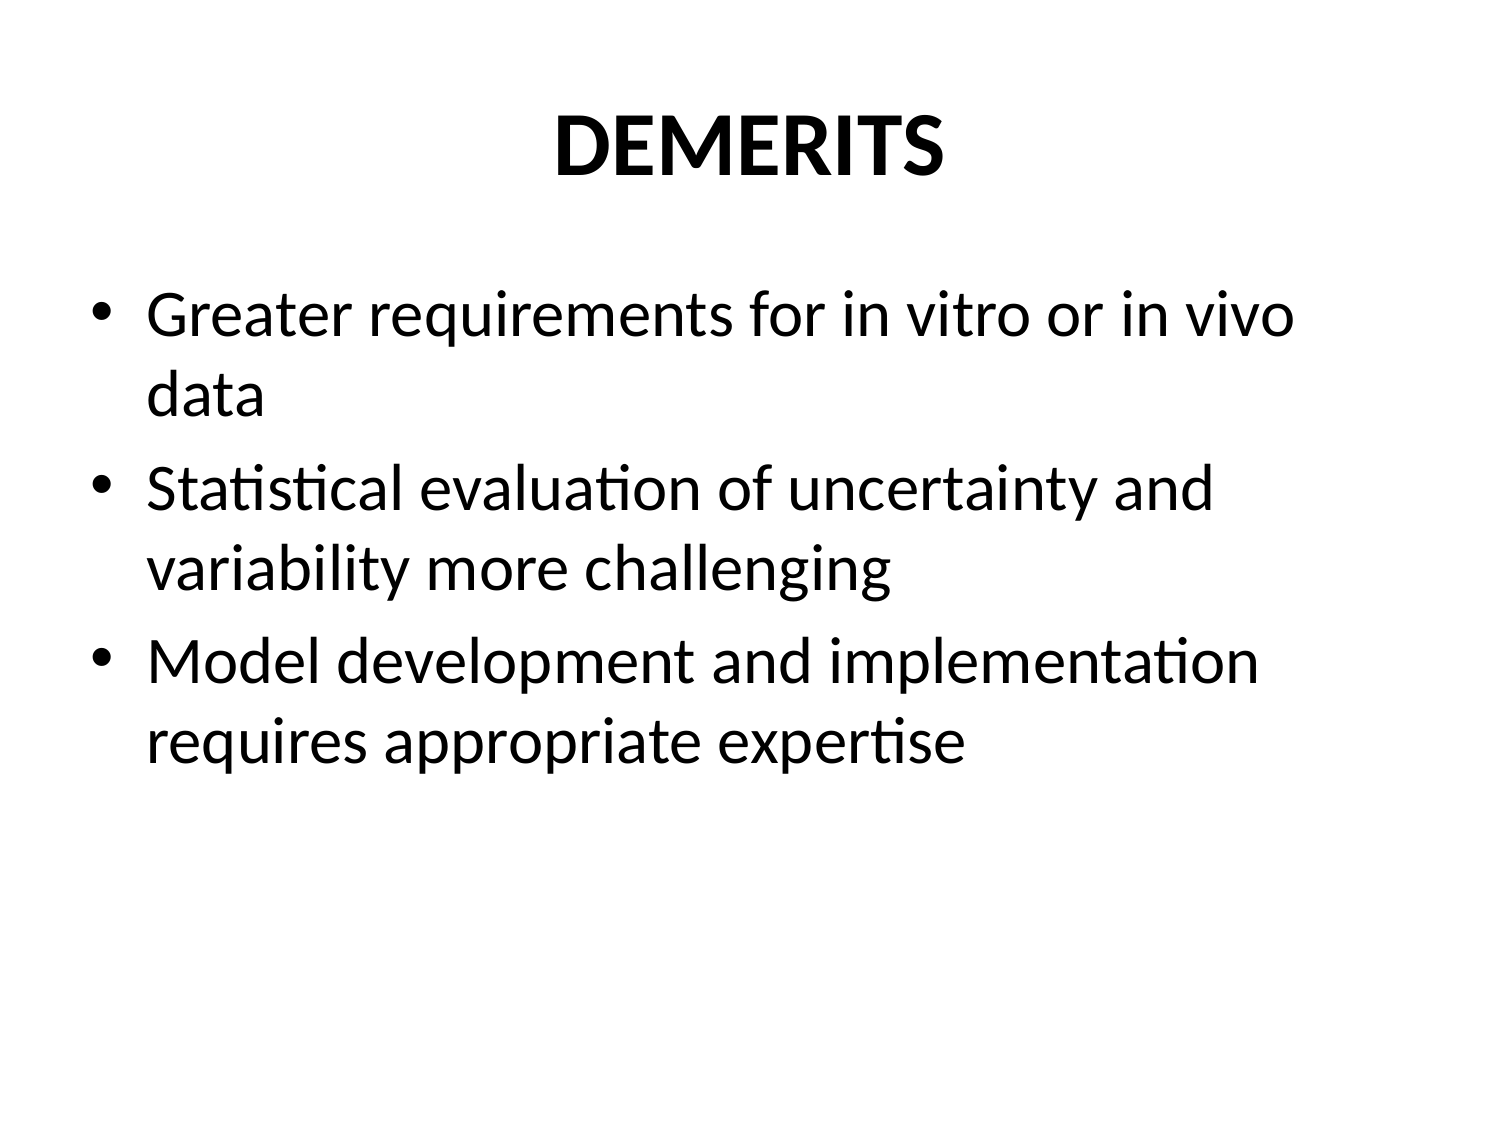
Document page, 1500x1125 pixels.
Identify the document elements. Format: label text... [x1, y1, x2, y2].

title DEMERITS [75, 45, 1425, 233]
list Greater requirements for in vitro or in vivo data Statistical evaluation of uncertainty and variability more challenging Model development and implementation requires appropriate expertise [75, 262, 1425, 1005]
